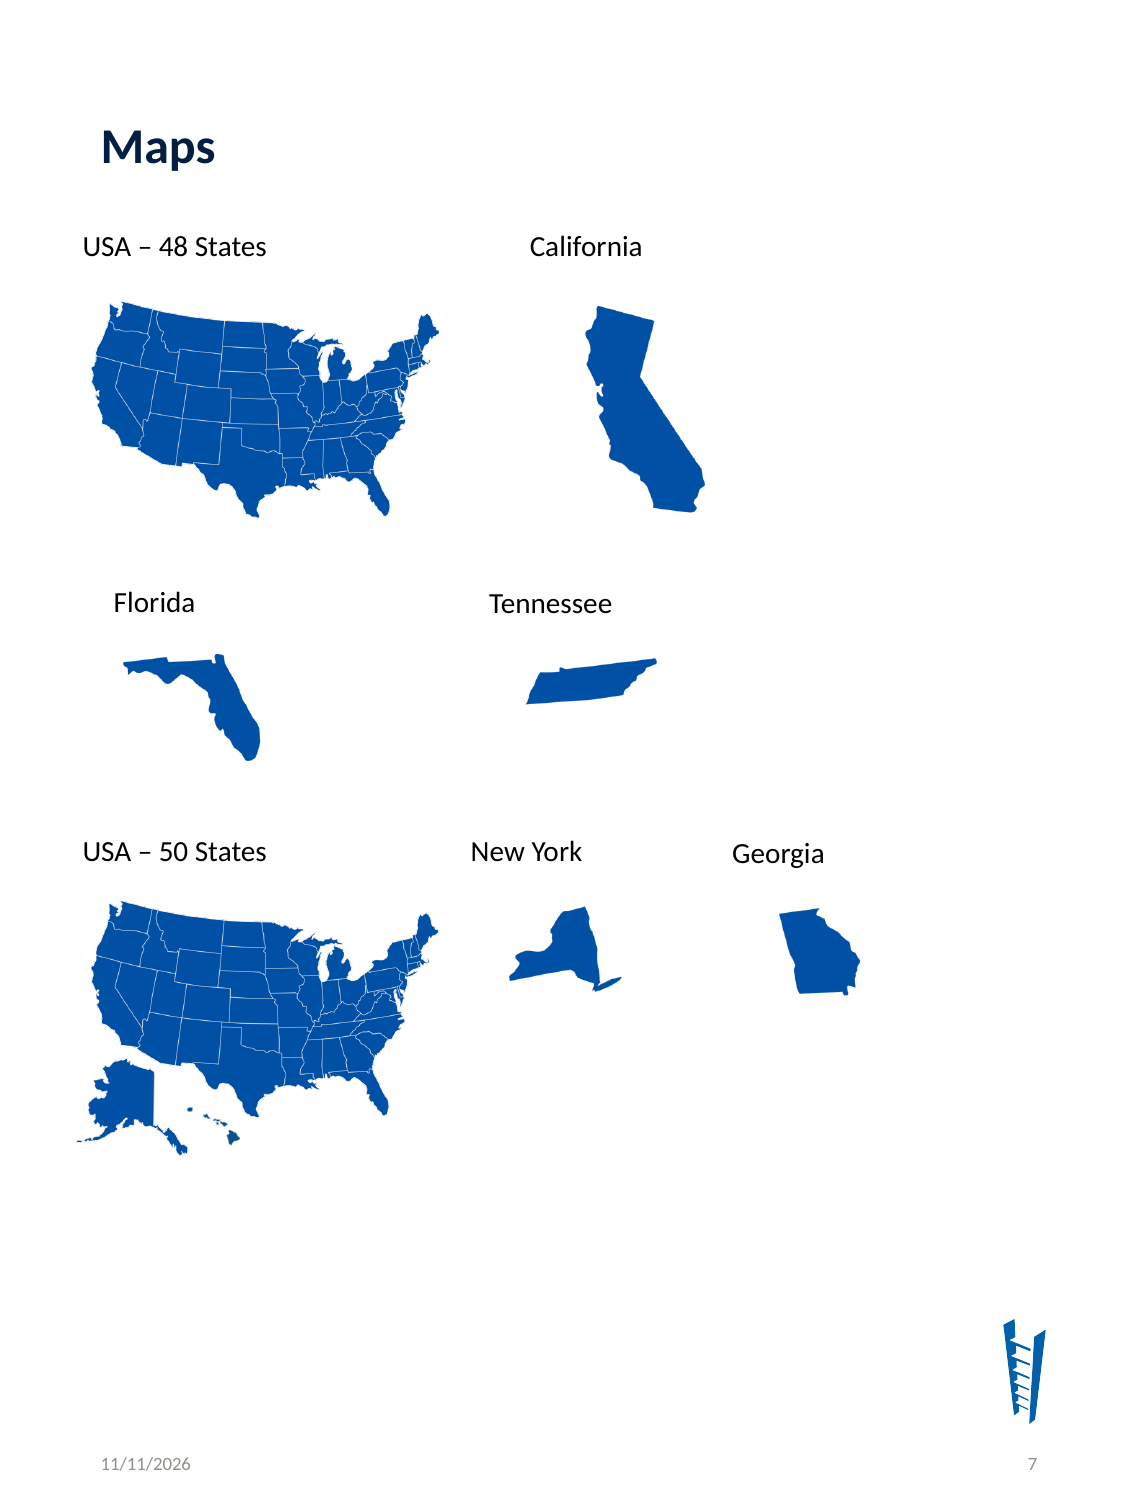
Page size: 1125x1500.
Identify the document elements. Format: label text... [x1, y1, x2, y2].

text_box Tennessee [489, 583, 668, 619]
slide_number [100, 1441, 264, 1487]
picture [491, 890, 634, 1009]
picture [66, 890, 448, 1167]
slide_number 7 [874, 1441, 1038, 1487]
text_box USA – 50 States [82, 832, 323, 868]
picture [511, 641, 671, 722]
picture [762, 890, 874, 1009]
text_box New York [470, 832, 639, 868]
title Maps [100, 59, 1038, 228]
text_box Georgia [732, 834, 881, 870]
picture [113, 641, 269, 774]
text_box Florida [113, 583, 251, 619]
text_box USA – 48 States [82, 227, 323, 263]
text_box California [529, 227, 699, 263]
picture [73, 285, 455, 531]
picture [1003, 1319, 1046, 1424]
picture [575, 292, 711, 527]
